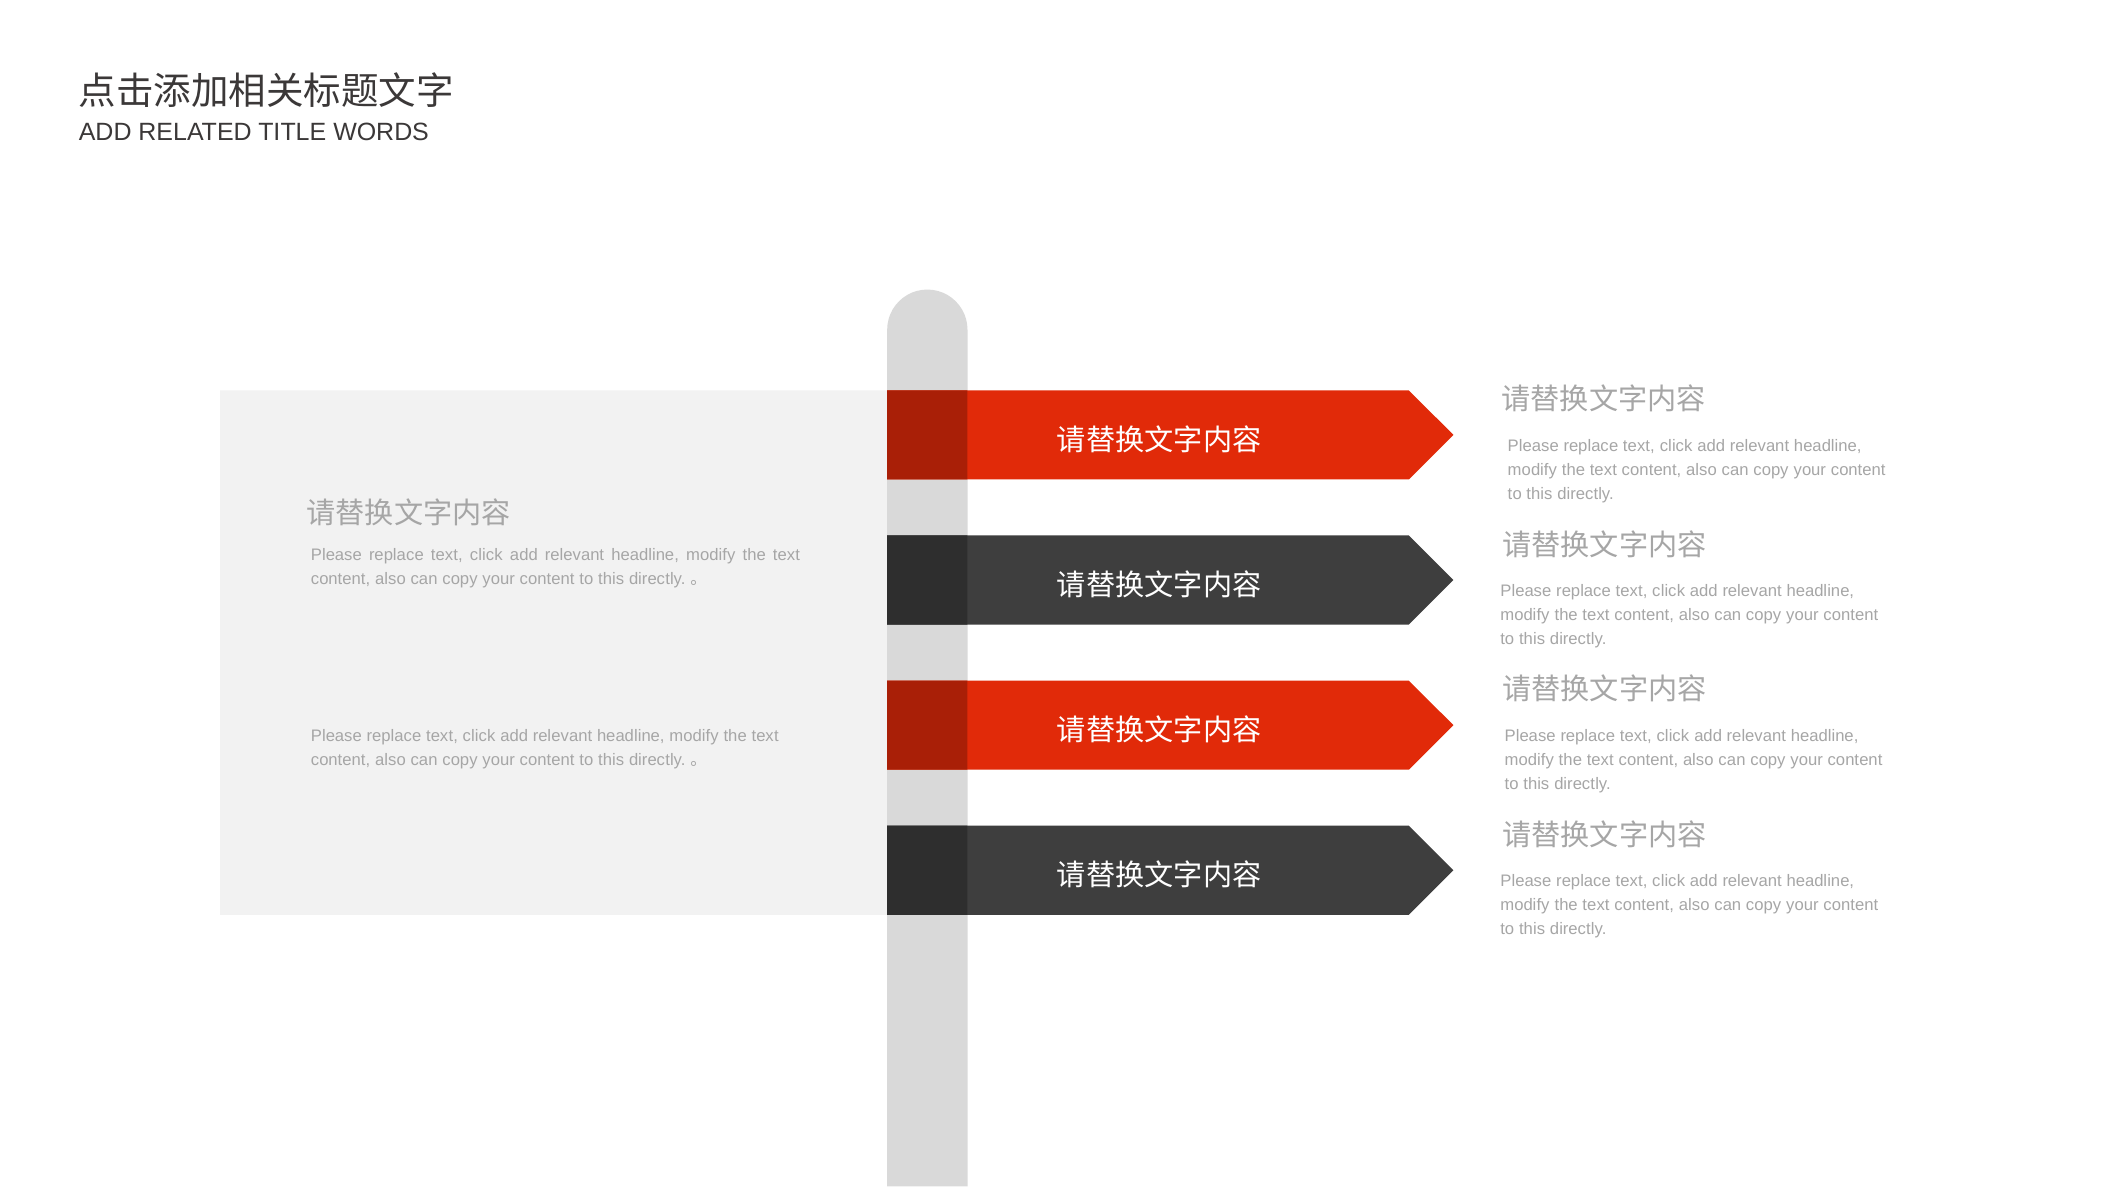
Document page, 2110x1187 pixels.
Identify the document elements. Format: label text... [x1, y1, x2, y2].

text_box [887, 770, 969, 825]
text_box [886, 915, 969, 1187]
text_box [1485, 801, 1896, 945]
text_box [1485, 656, 1900, 800]
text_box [887, 390, 1454, 480]
text_box [887, 480, 969, 535]
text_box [887, 825, 1454, 915]
text_box [887, 625, 969, 680]
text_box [1485, 511, 1896, 655]
text_box [886, 288, 969, 390]
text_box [887, 680, 1454, 770]
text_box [887, 535, 1454, 625]
text_box 点击添加相关标题文字 [62, 59, 470, 121]
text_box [220, 390, 887, 915]
text_box ADD RELATED TITLE WORDS [62, 107, 446, 154]
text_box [1485, 366, 1903, 510]
